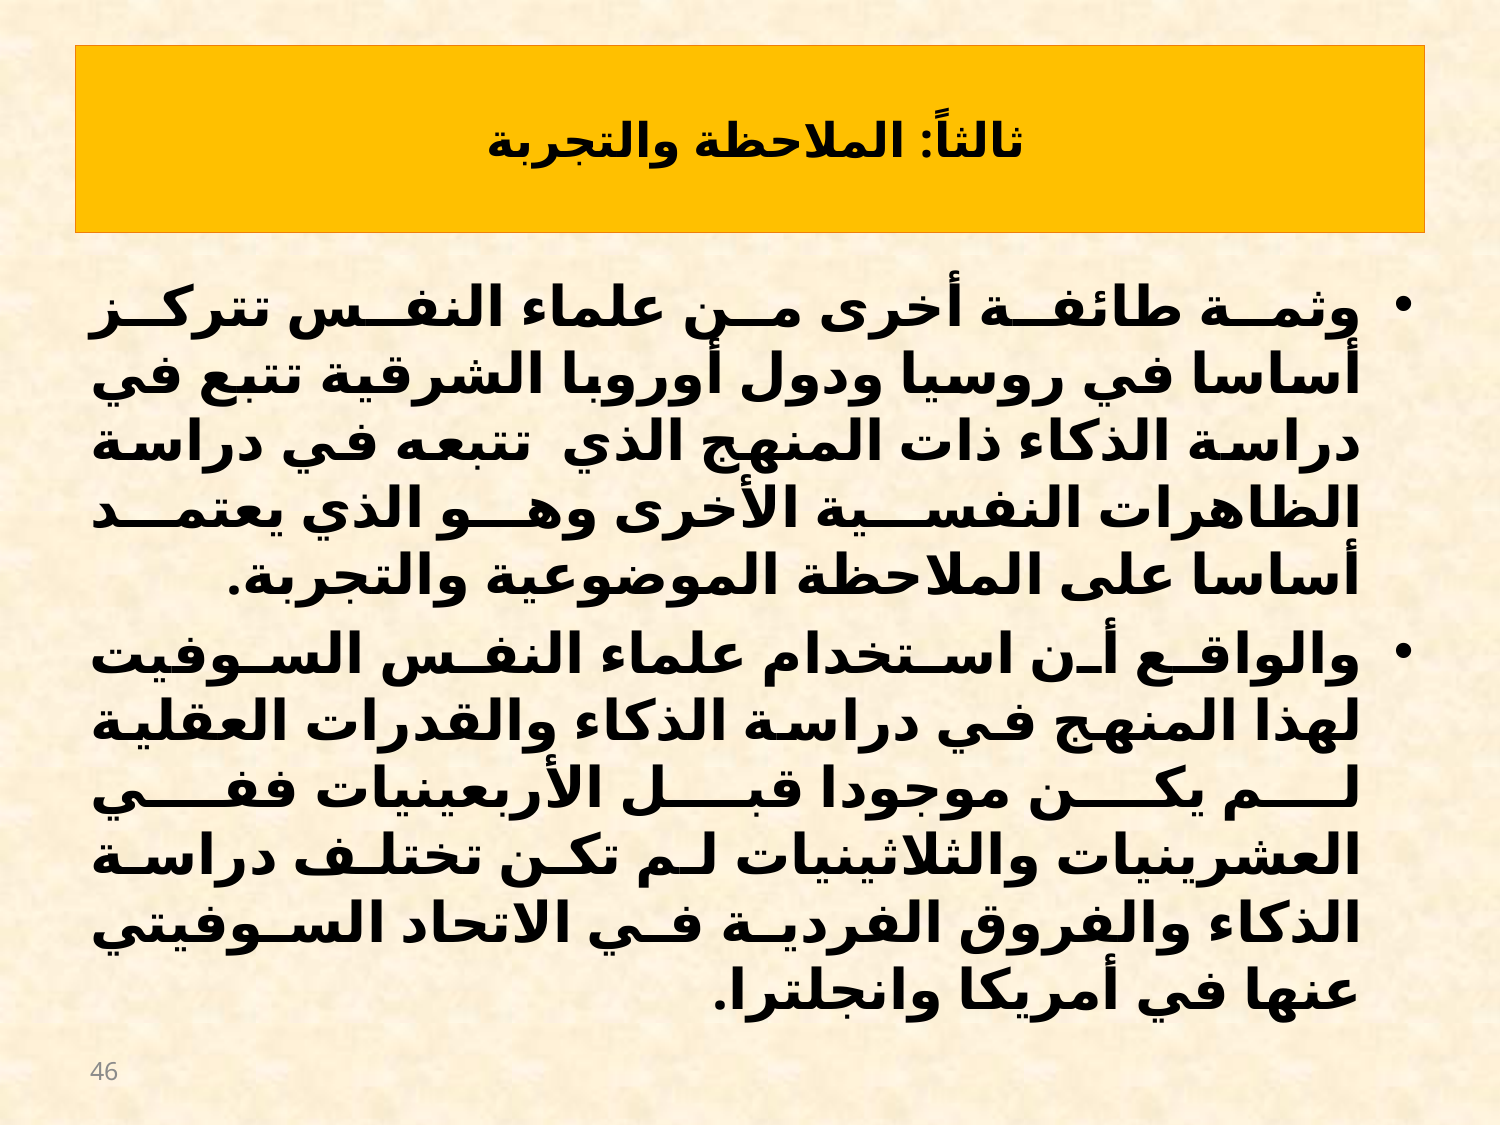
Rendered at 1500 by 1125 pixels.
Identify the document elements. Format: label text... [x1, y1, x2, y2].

picture [0, 0, 1500, 1125]
list وثمة طائفة أخرى من علماء النفس تتركز أساسا في روسيا ودول أوروبا الشرقية تتبع في دراسة الذكاء ذات المنهج الذي تتبعه في دراسة الظاهرات النفسية الأخرى وهو الذي يعتمد أساسا على الملاحظة الموضوعية والتجربة. والواقع أن استخدام علماء النفس السوفيت لهذا المنهج في دراسة الذكاء والقدرات العقلية لم يكن موجودا قبل الأربعينيات ففي العشرينيات والثلاثينيات لم تكن تختلف دراسة الذكاء والفروق الفردية في الاتحاد السوفيتي عنها في أمريكا وانجلترا. [75, 262, 1425, 1055]
slide_number 46 [75, 1042, 425, 1103]
title ثالثاً: الملاحظة والتجربة [75, 45, 1425, 233]
